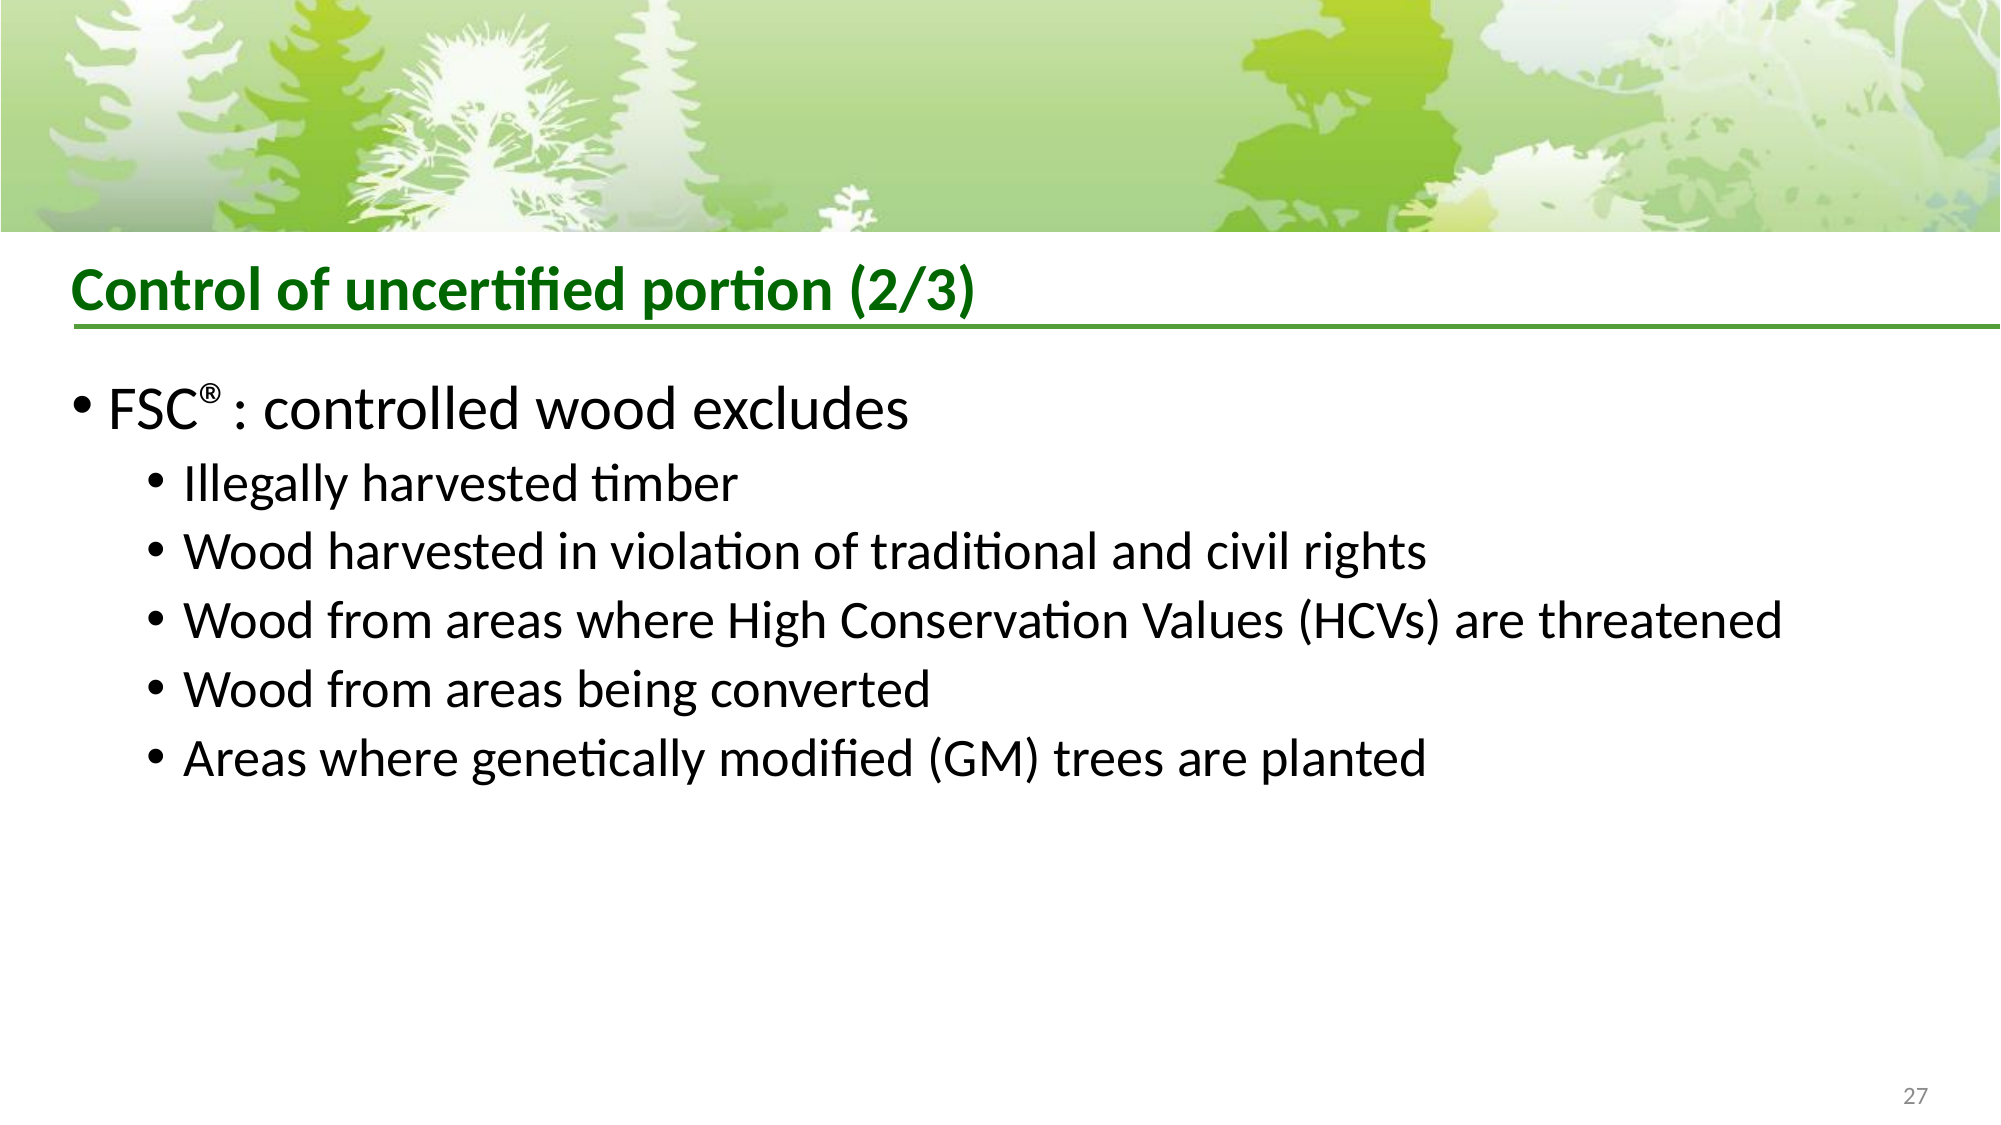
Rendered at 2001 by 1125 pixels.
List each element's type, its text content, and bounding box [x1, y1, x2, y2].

list FSC®: controlled wood excludes Illegally harvested timber Wood harvested in violation of traditional and civil rights Wood from areas where High Conservation Values (HCVs) are threatened Wood from areas being converted Areas where genetically modified (GM) trees are planted [56, 364, 1944, 1066]
picture [0, 0, 2000, 232]
slide_number 27 [1493, 1065, 1944, 1125]
title Control of uncertified portion (2/3) [56, 181, 1782, 364]
